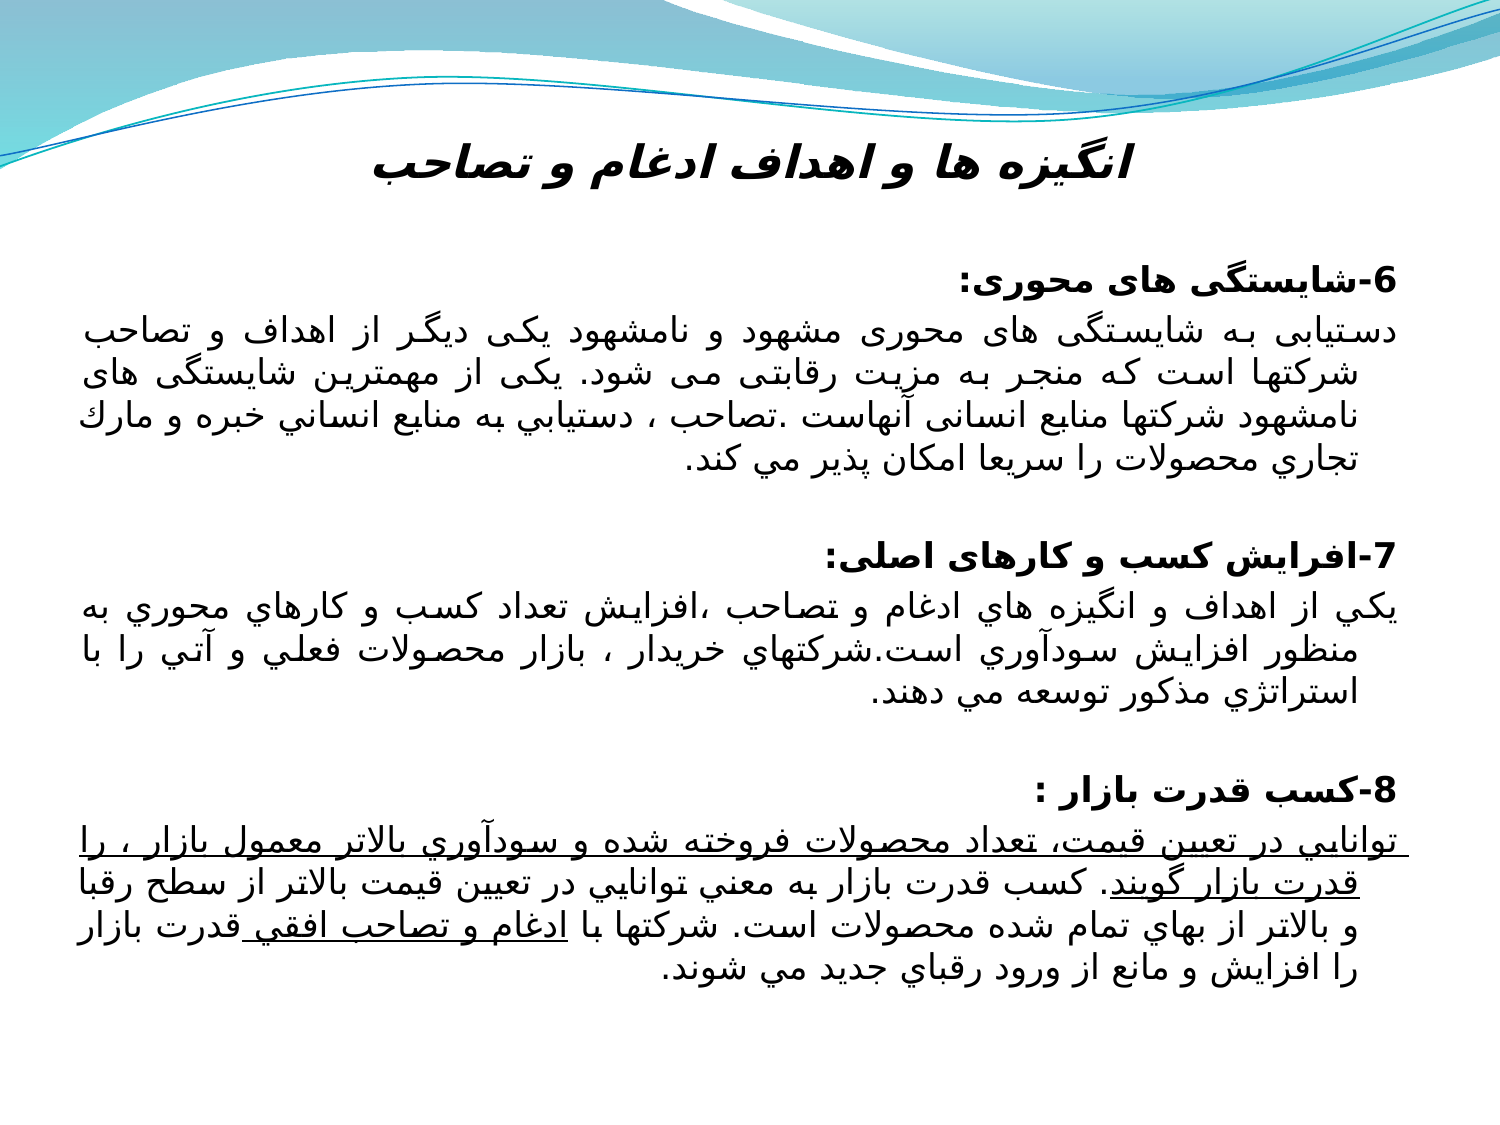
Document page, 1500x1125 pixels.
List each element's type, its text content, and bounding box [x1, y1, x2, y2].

title انگیزه ها و اهداف ادغام و تصاحب [75, 115, 1425, 188]
list 6-شایستگی های محوری: دستیابی به شایستگی های محوری مشهود و نامشهود یکی دیگر از اهداف و تصاحب شرکتها است که منجر به مزیت رقابتی می شود. یکی از مهمترین شایستگی های نامشهود شرکتها منابع انسانی آنهاست .تصاحب ، دستيابي به منابع انساني خبره و مارك تجاري محصولات را سريعا امكان پذير مي كند. 7-افرایش کسب و کارهای اصلی: يكي از اهداف و انگيزه هاي ادغام و تصاحب ،افزايش تعداد كسب و كارهاي محوري به منظور افزايش سودآوري است.شركتهاي خريدار ، بازار محصولات فعلي و آتي را با استراتژي مذكور توسعه مي دهند. 8-كسب قدرت بازار : توانايي در تعيين قيمت، تعداد محصولات فروخته شده و سودآوري بالاتر معمول بازار ، را قدرت بازار گويند. كسب قدرت بازار به معني توانايي در تعيين قيمت بالاتر از سطح رقبا و بالاتر از بهاي تمام شده محصولات است. شركتها با ادغام و تصاحب افقي قدرت بازار را افزايش و مانع از ورود رقباي جديد مي شوند. [62, 249, 1413, 1000]
